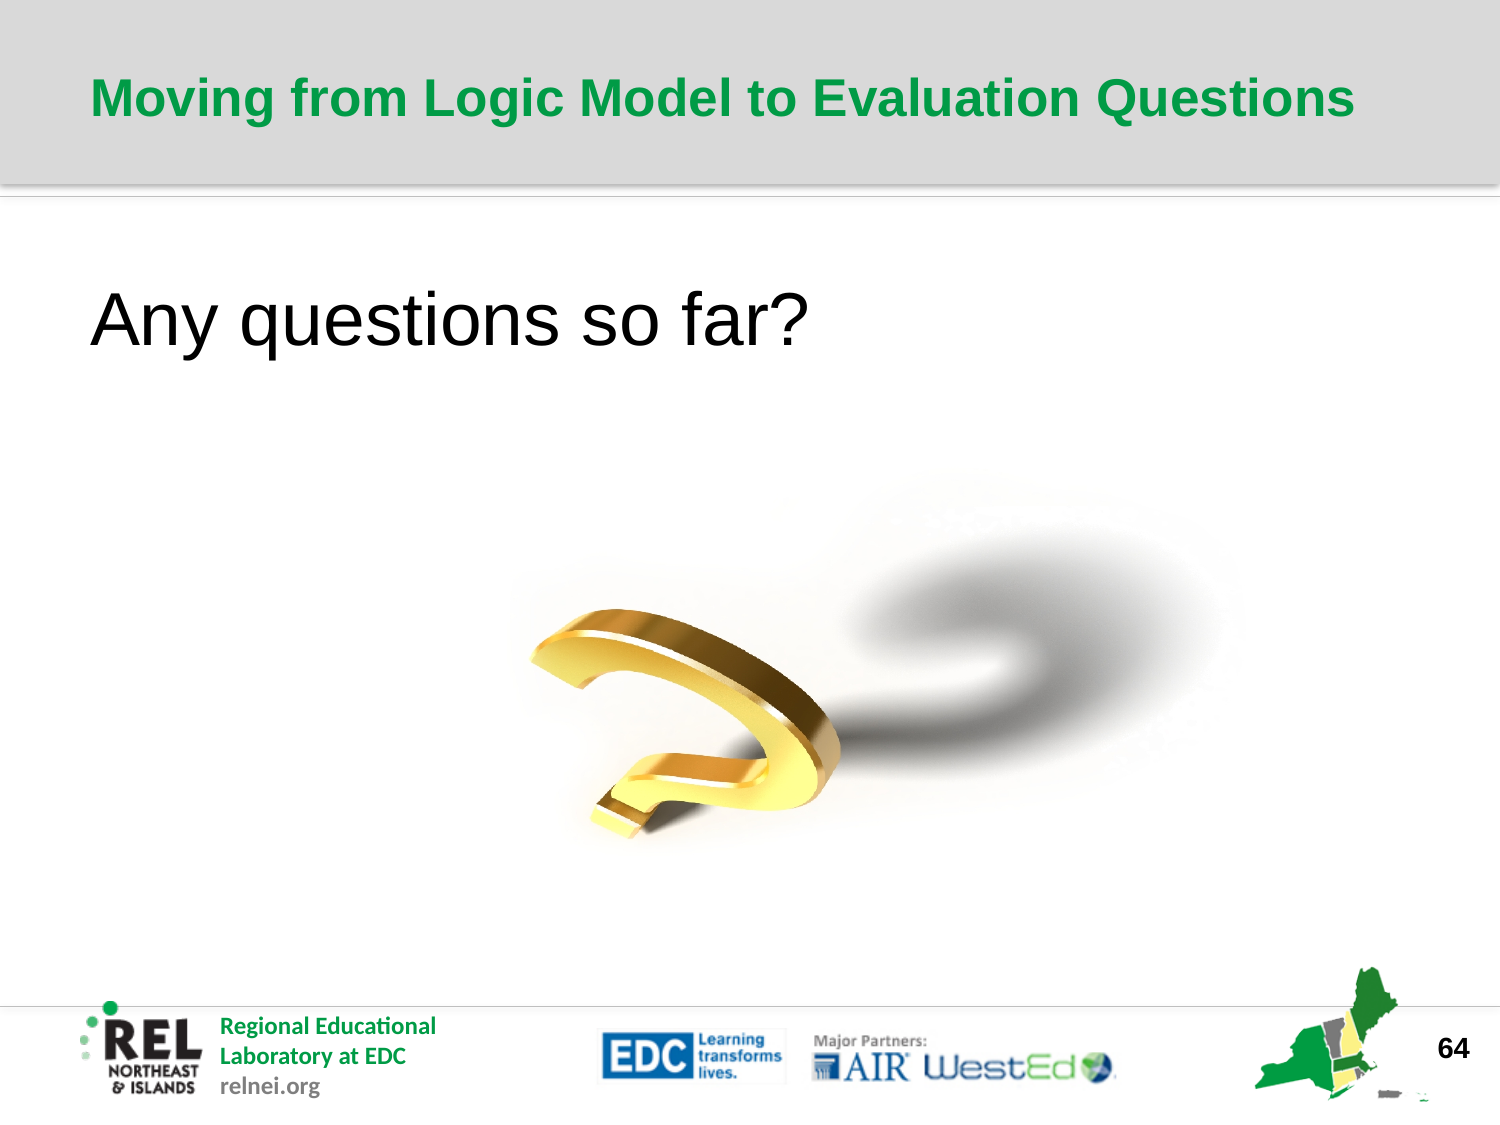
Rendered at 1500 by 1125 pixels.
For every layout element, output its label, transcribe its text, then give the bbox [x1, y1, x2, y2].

picture [1245, 964, 1442, 1103]
slide_number 64 [1393, 1016, 1485, 1077]
list Any questions so far? [75, 262, 1425, 982]
picture [478, 385, 1310, 892]
picture [594, 1028, 1138, 1091]
picture [80, 1001, 227, 1108]
title Moving from Logic Model to Evaluation Questions [75, 25, 1425, 165]
